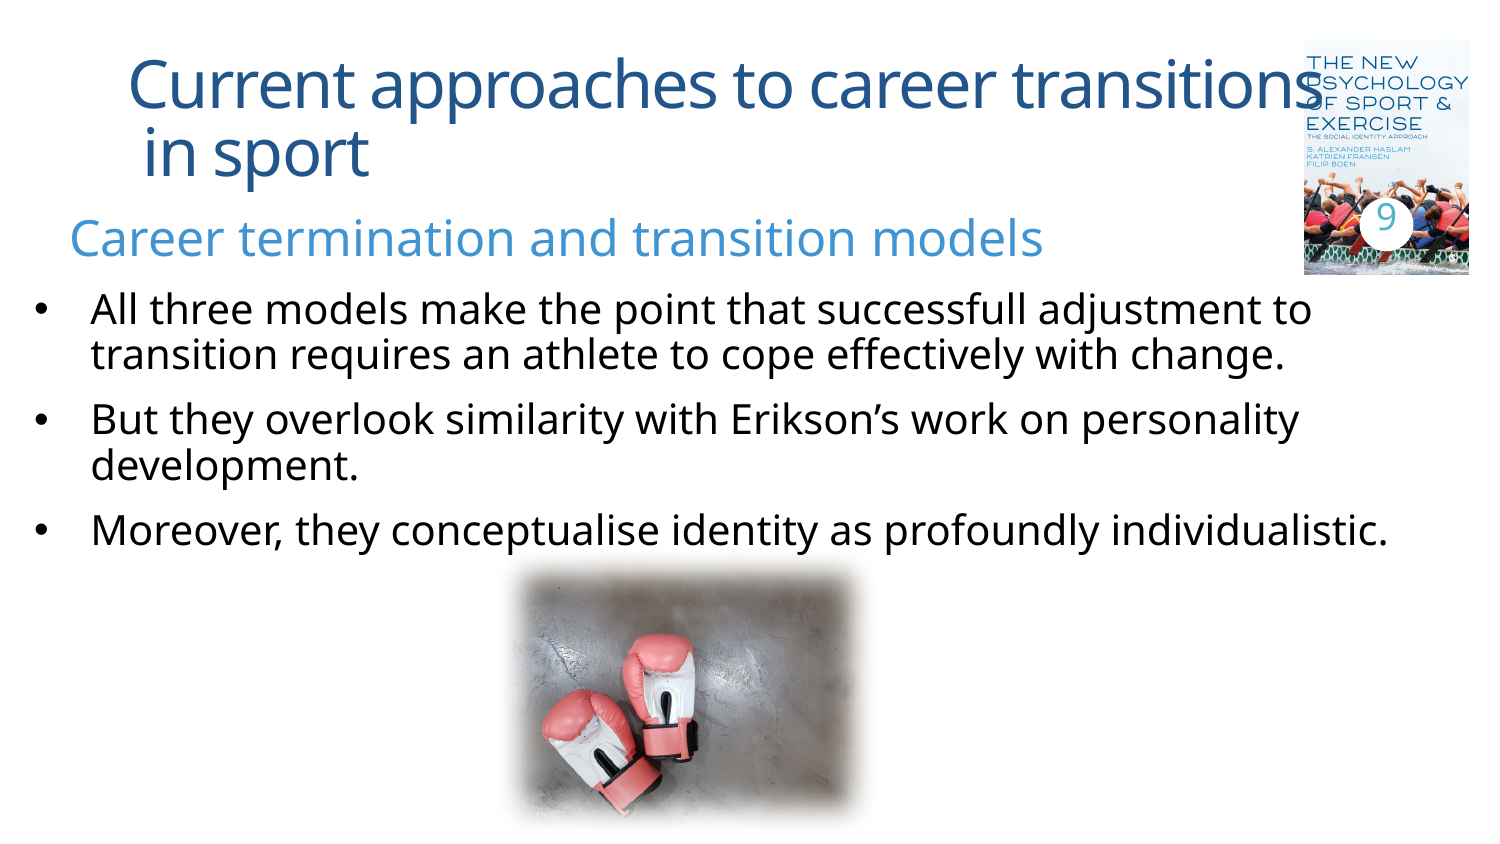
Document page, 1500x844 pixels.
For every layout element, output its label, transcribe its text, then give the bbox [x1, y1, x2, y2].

slide_number 9 [1344, 79, 1429, 252]
picture [1304, 40, 1469, 275]
title Current approaches to career transitions in sport [112, 46, 1388, 133]
list All three models make the point that successfull adjustment to transition requires an athlete to cope effectively with change. But they overlook similarity with Erikson’s work on personality development. Moreover, they conceptualise identity as profoundly individualistic. [19, 280, 1500, 844]
picture [494, 547, 879, 836]
picture [1304, 133, 1344, 208]
text_box Career termination and transition models [54, 208, 1370, 294]
